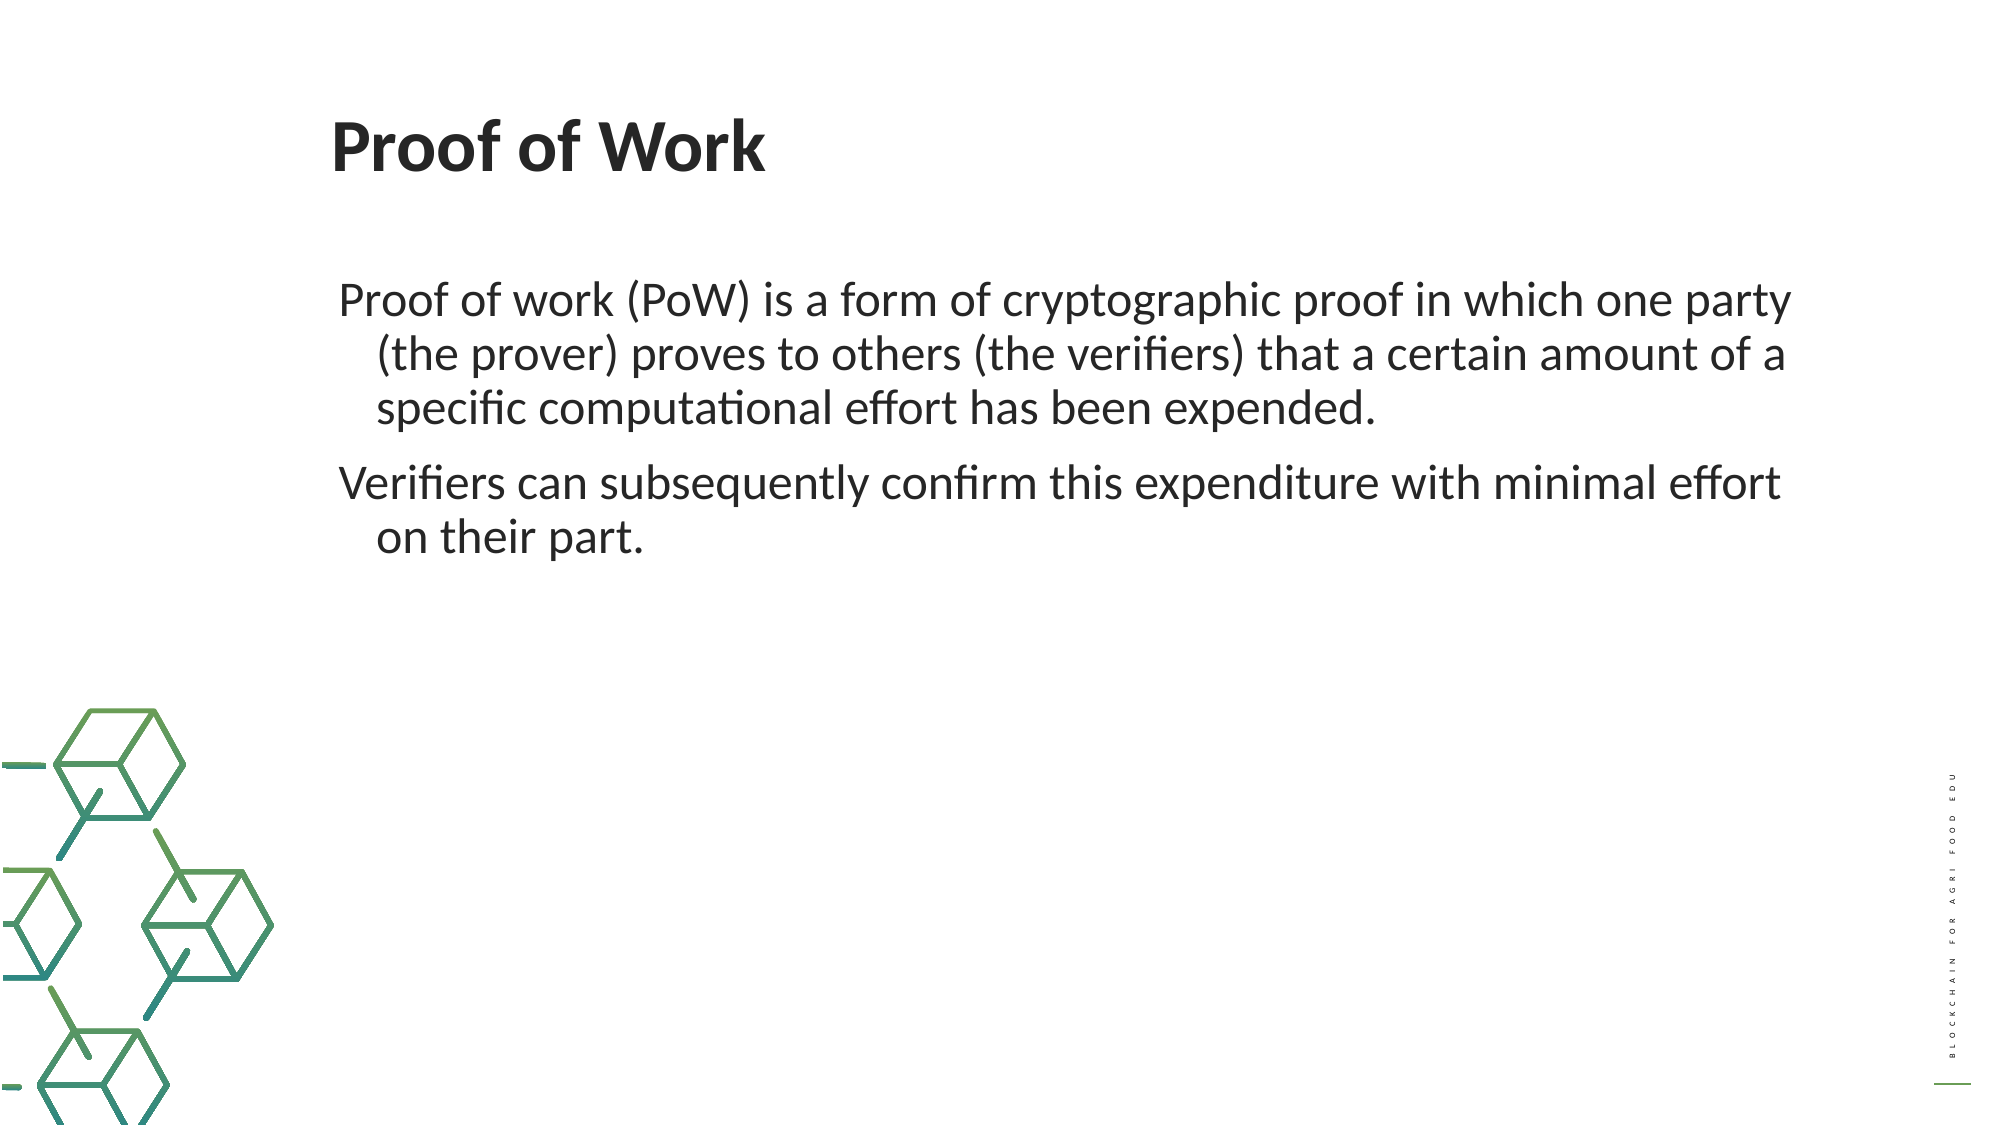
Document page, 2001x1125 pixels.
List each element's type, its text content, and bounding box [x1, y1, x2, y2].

list Proof of Work [316, 99, 1869, 267]
list Proof of work (PoW) is a form of cryptographic proof in which one party (the prover) proves to others (the verifiers) that a certain amount of a specific computational effort has been expended. Verifiers can subsequently confirm this expenditure with minimal effort on their part. [323, 267, 1859, 1070]
